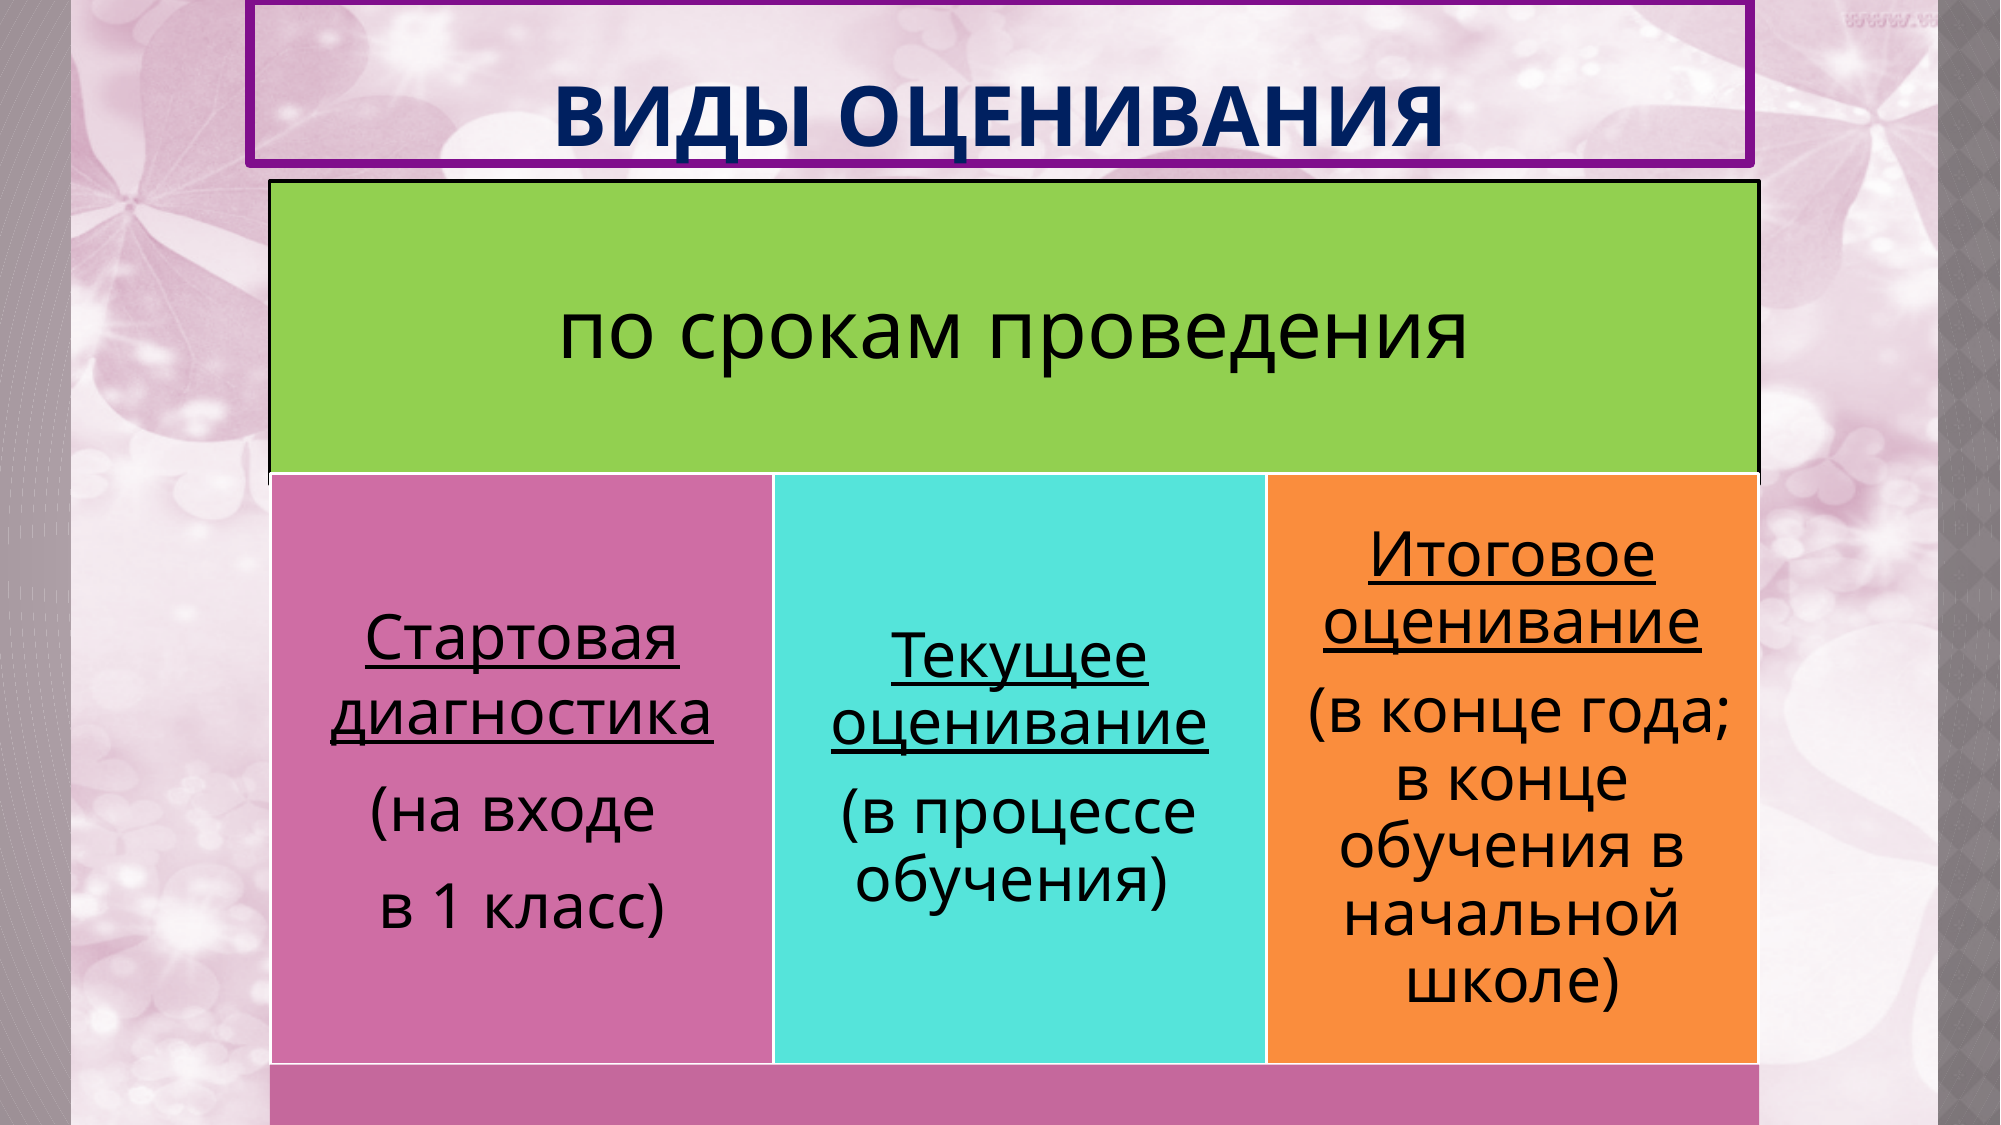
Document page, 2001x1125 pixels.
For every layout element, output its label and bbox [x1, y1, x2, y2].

picture [71, 0, 1938, 1125]
text_box [269, 185, 1760, 1125]
